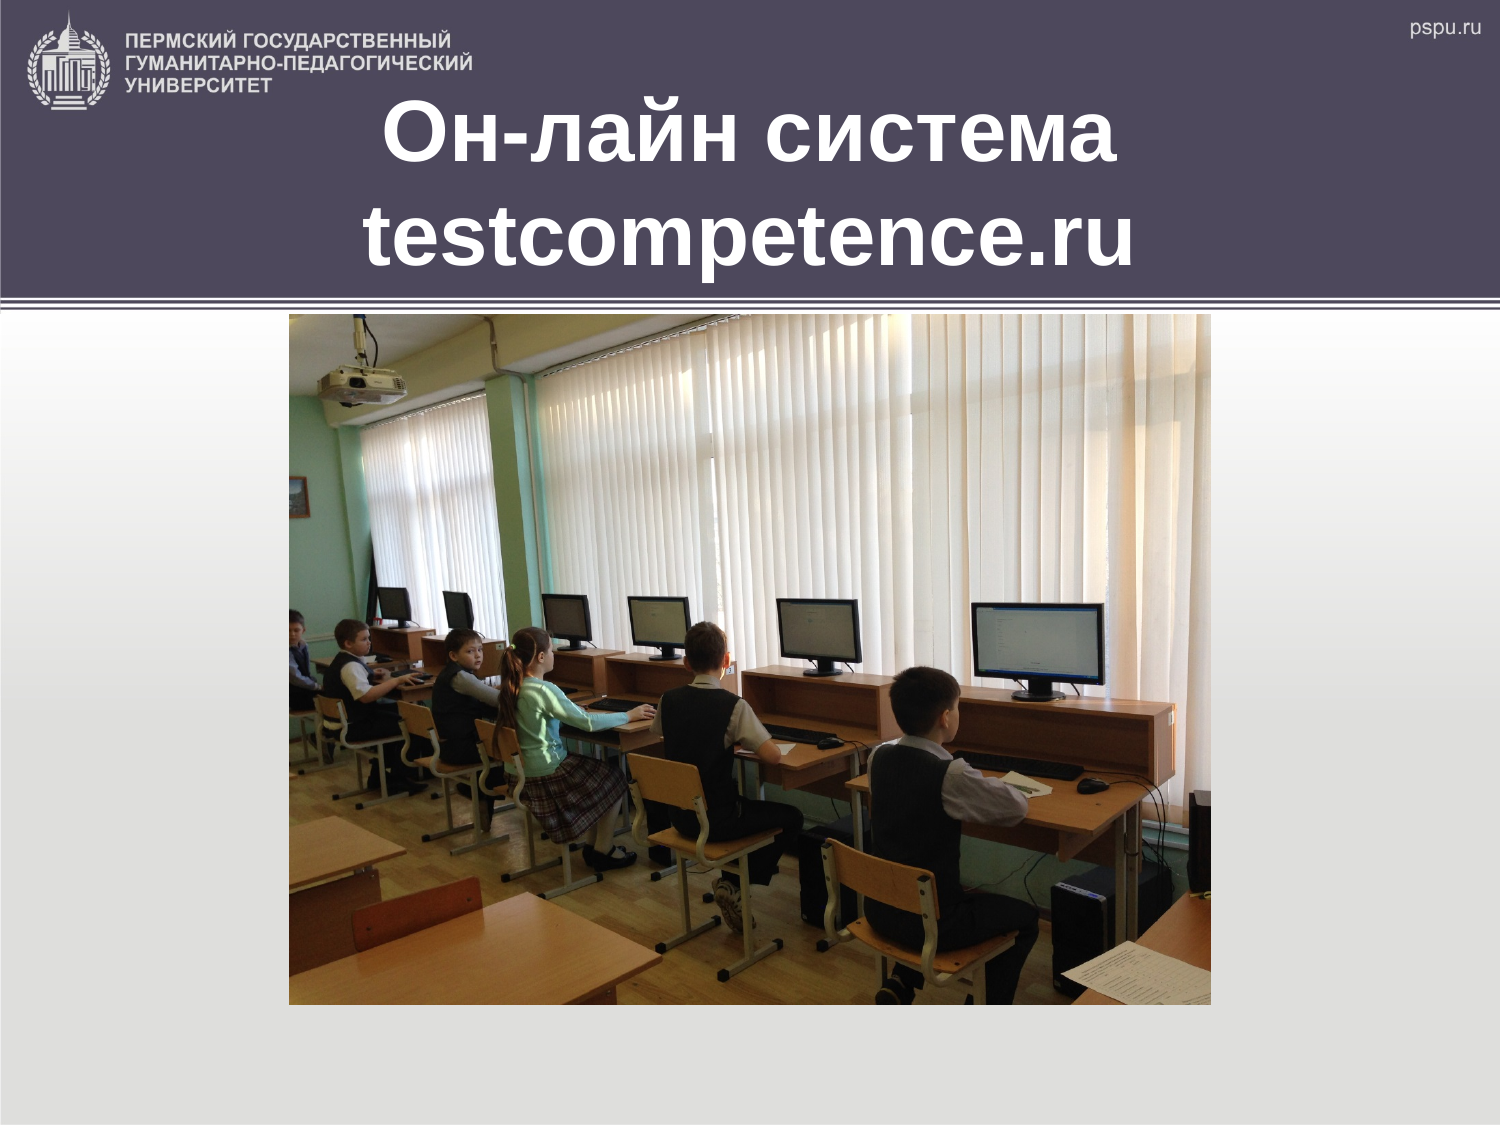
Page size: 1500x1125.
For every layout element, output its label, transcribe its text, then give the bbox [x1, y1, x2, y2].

title Он-лайн система testcompetence.ru [75, 66, 1425, 291]
picture [0, 0, 1500, 1125]
